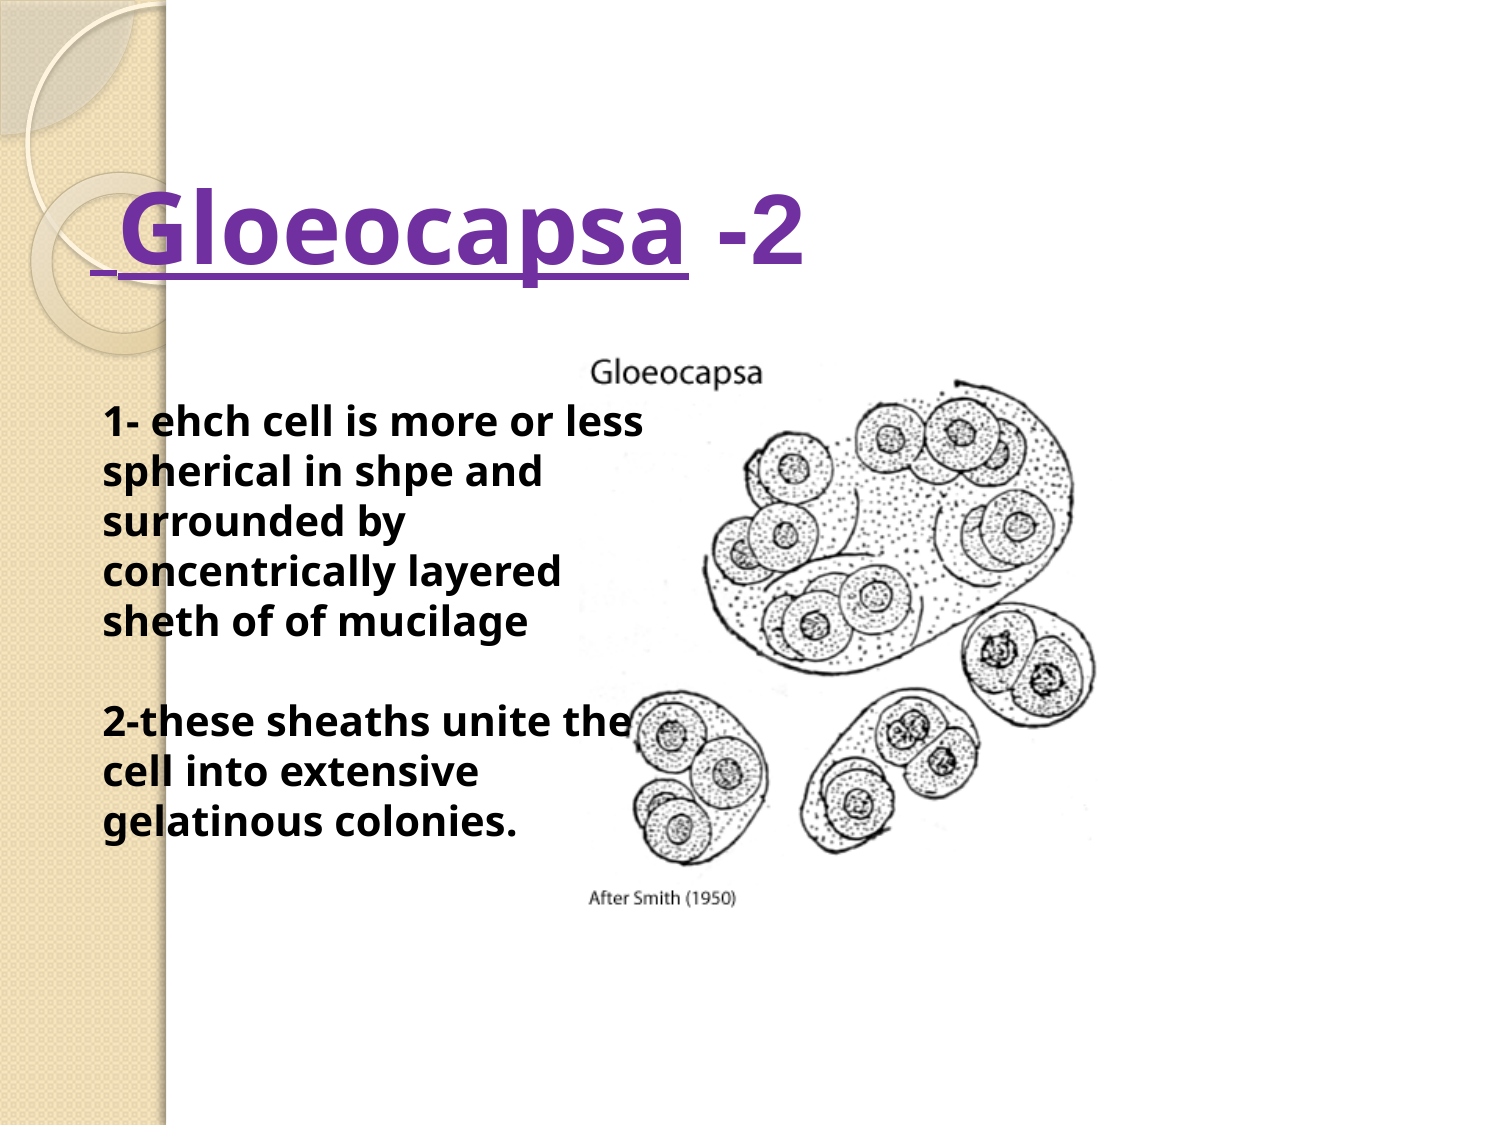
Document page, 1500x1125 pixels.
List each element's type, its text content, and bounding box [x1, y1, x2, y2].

title 2- Gloeocapsa [75, 137, 1425, 313]
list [578, 351, 1123, 912]
text_box 1- ehch cell is more or less spherical in shpe and surrounded by concentrically layered sheth of of mucilage 2-these sheaths unite the cell into extensive gelatinous colonies. [87, 387, 571, 903]
